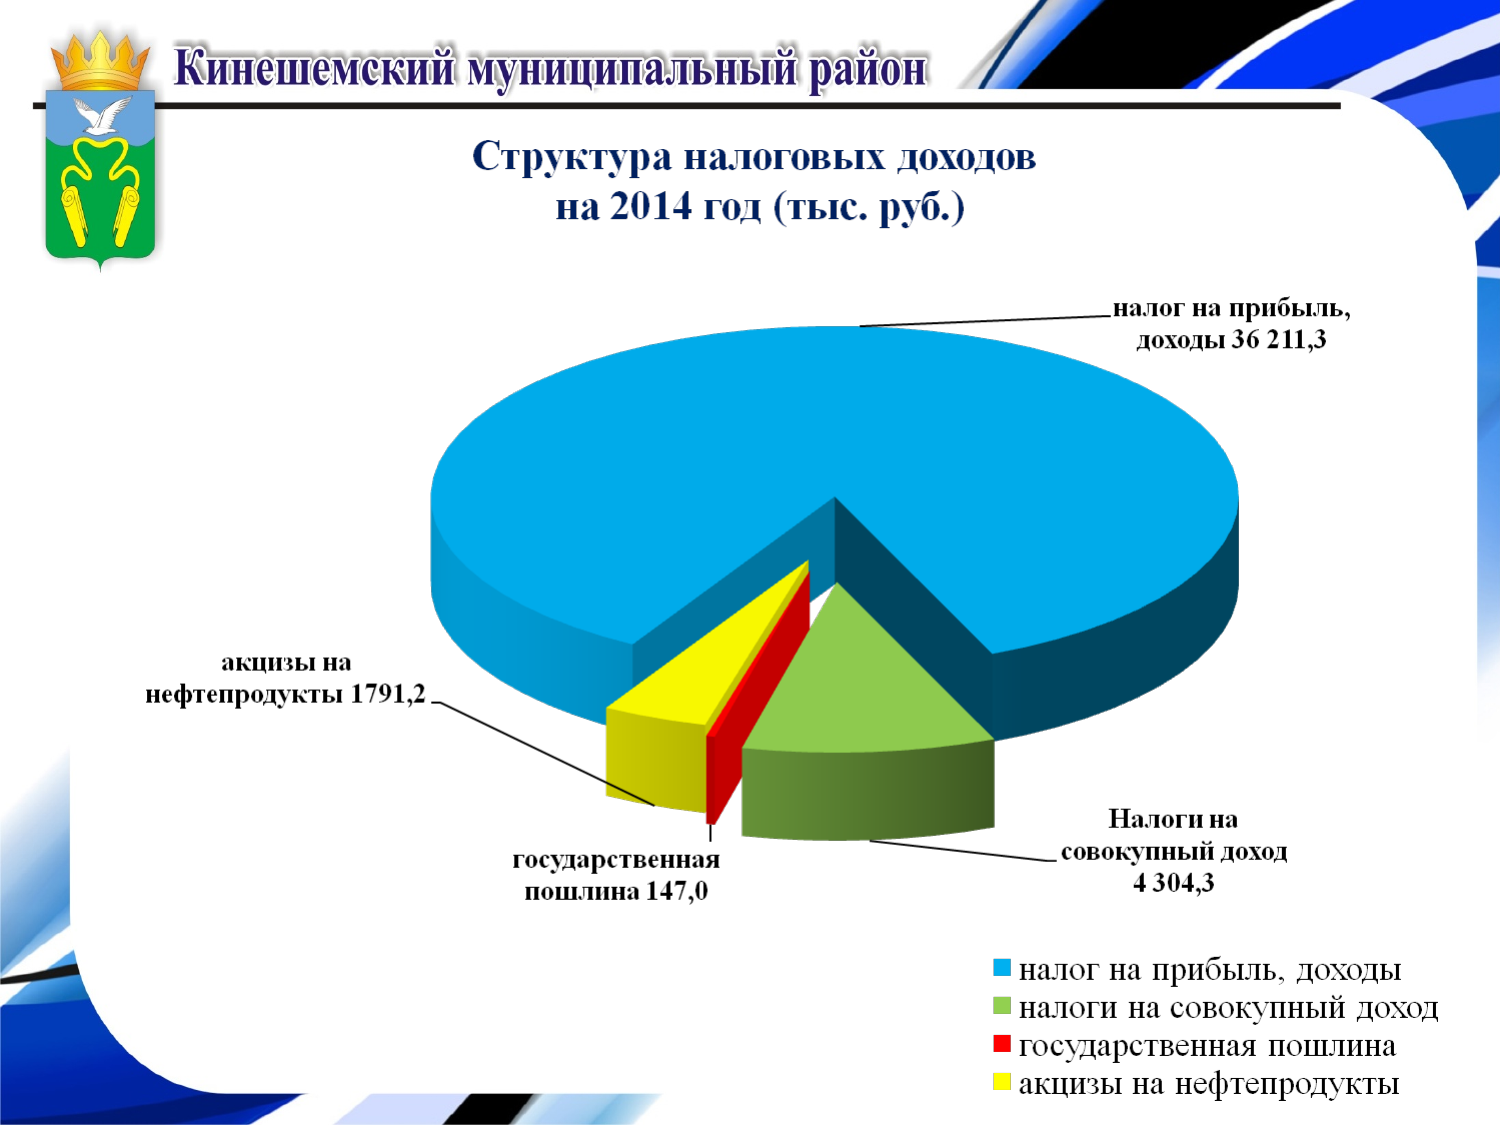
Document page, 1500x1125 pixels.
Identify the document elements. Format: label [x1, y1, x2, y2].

picture [0, 1, 1500, 1125]
text_box [11, 68, 1500, 1125]
